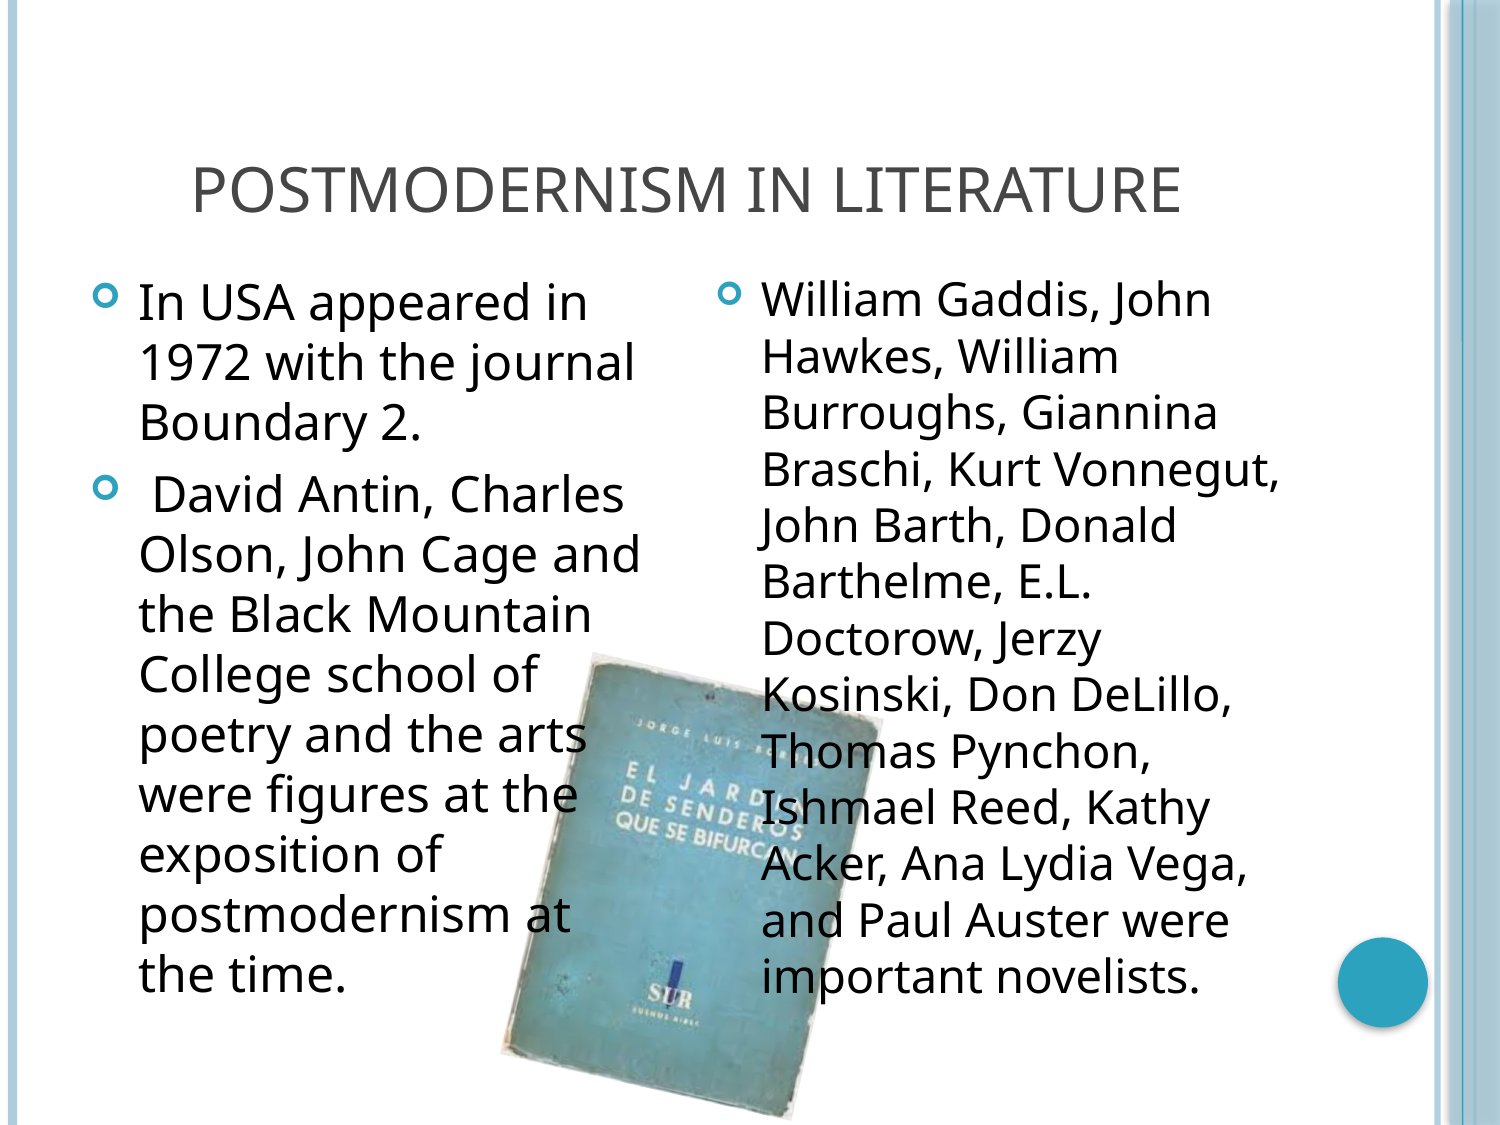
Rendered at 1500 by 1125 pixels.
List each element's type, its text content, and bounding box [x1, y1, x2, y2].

list William Gaddis, John Hawkes, William Burroughs, Giannina Braschi, Kurt Vonnegut, John Barth, Donald Barthelme, E.L. Doctorow, Jerzy Kosinski, Don DeLillo, Thomas Pynchon, Ishmael Reed, Kathy Acker, Ana Lydia Vega, and Paul Auster were important novelists. [700, 262, 1301, 1013]
picture [501, 671, 842, 1120]
list In USA appeared in 1972 with the journal Boundary 2. David Antin, Charles Olson, John Cage and the Black Mountain College school of poetry and the arts were figures at the exposition of postmodernism at the time. [75, 262, 675, 1013]
title Postmodernism in literature [75, 45, 1300, 233]
